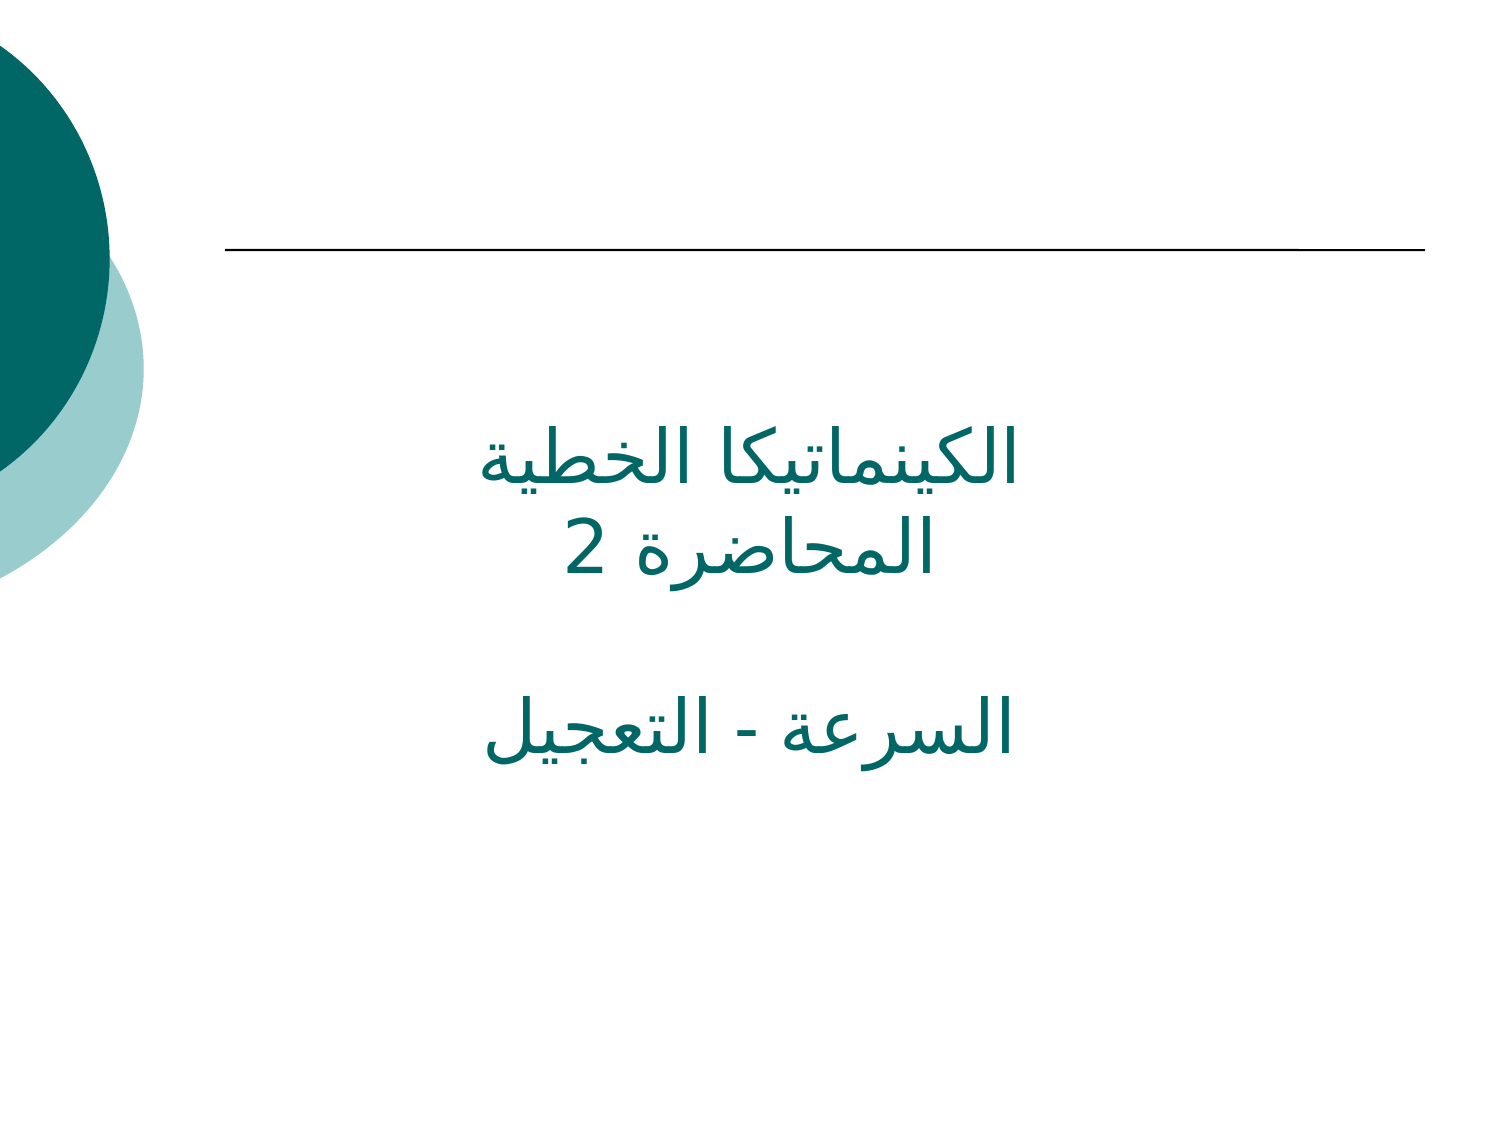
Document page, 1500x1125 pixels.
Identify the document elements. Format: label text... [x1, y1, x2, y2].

title الكينماتيكا الخطية المحاضرة 2 السرعة - التعجيل [150, 258, 1350, 867]
